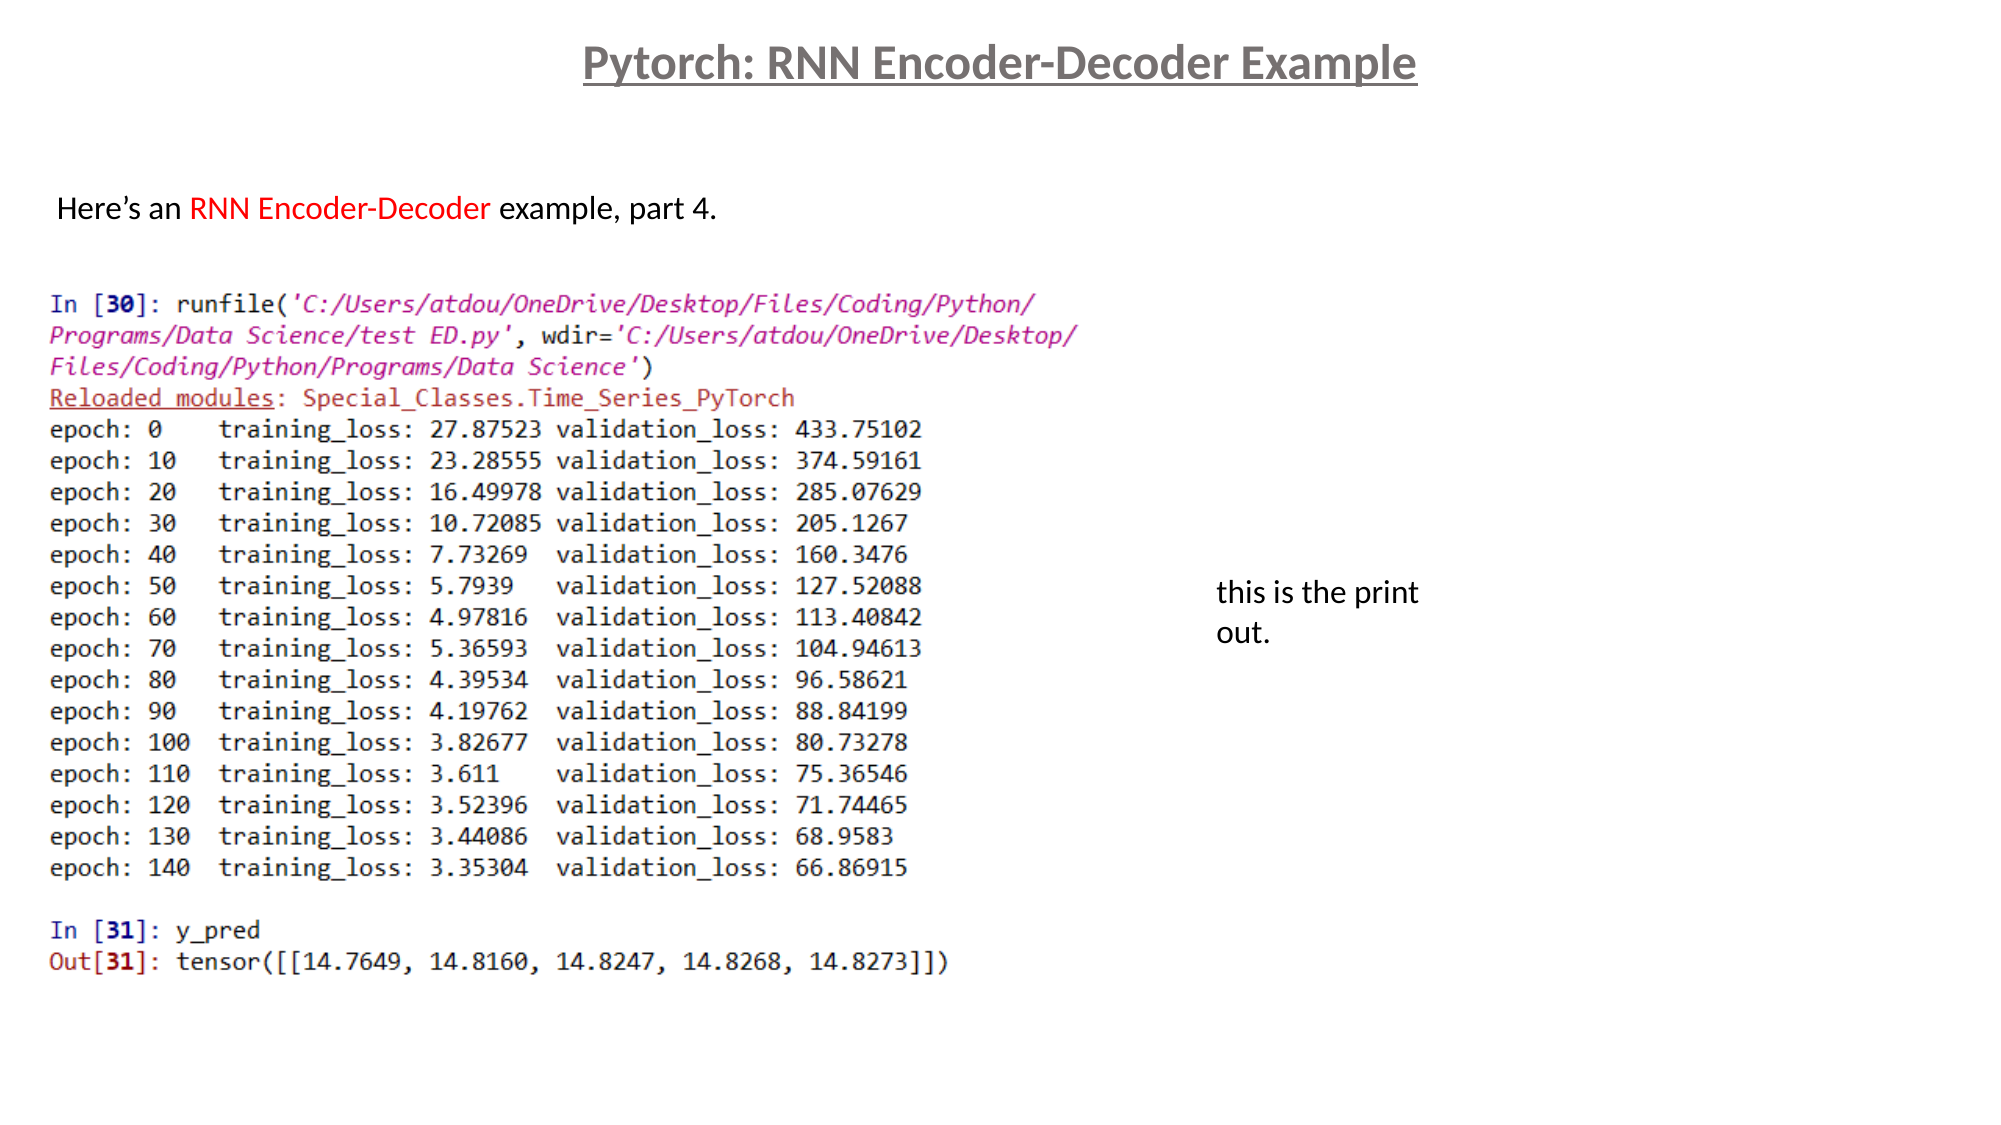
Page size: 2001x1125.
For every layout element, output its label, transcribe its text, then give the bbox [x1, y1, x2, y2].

text_box this is the print out. [1201, 562, 1465, 658]
picture [42, 286, 1088, 992]
text_box Pytorch: RNN Encoder-Decoder Example [567, 21, 1433, 97]
text_box Here’s an RNN Encoder-Decoder example, part 4. [42, 178, 835, 234]
